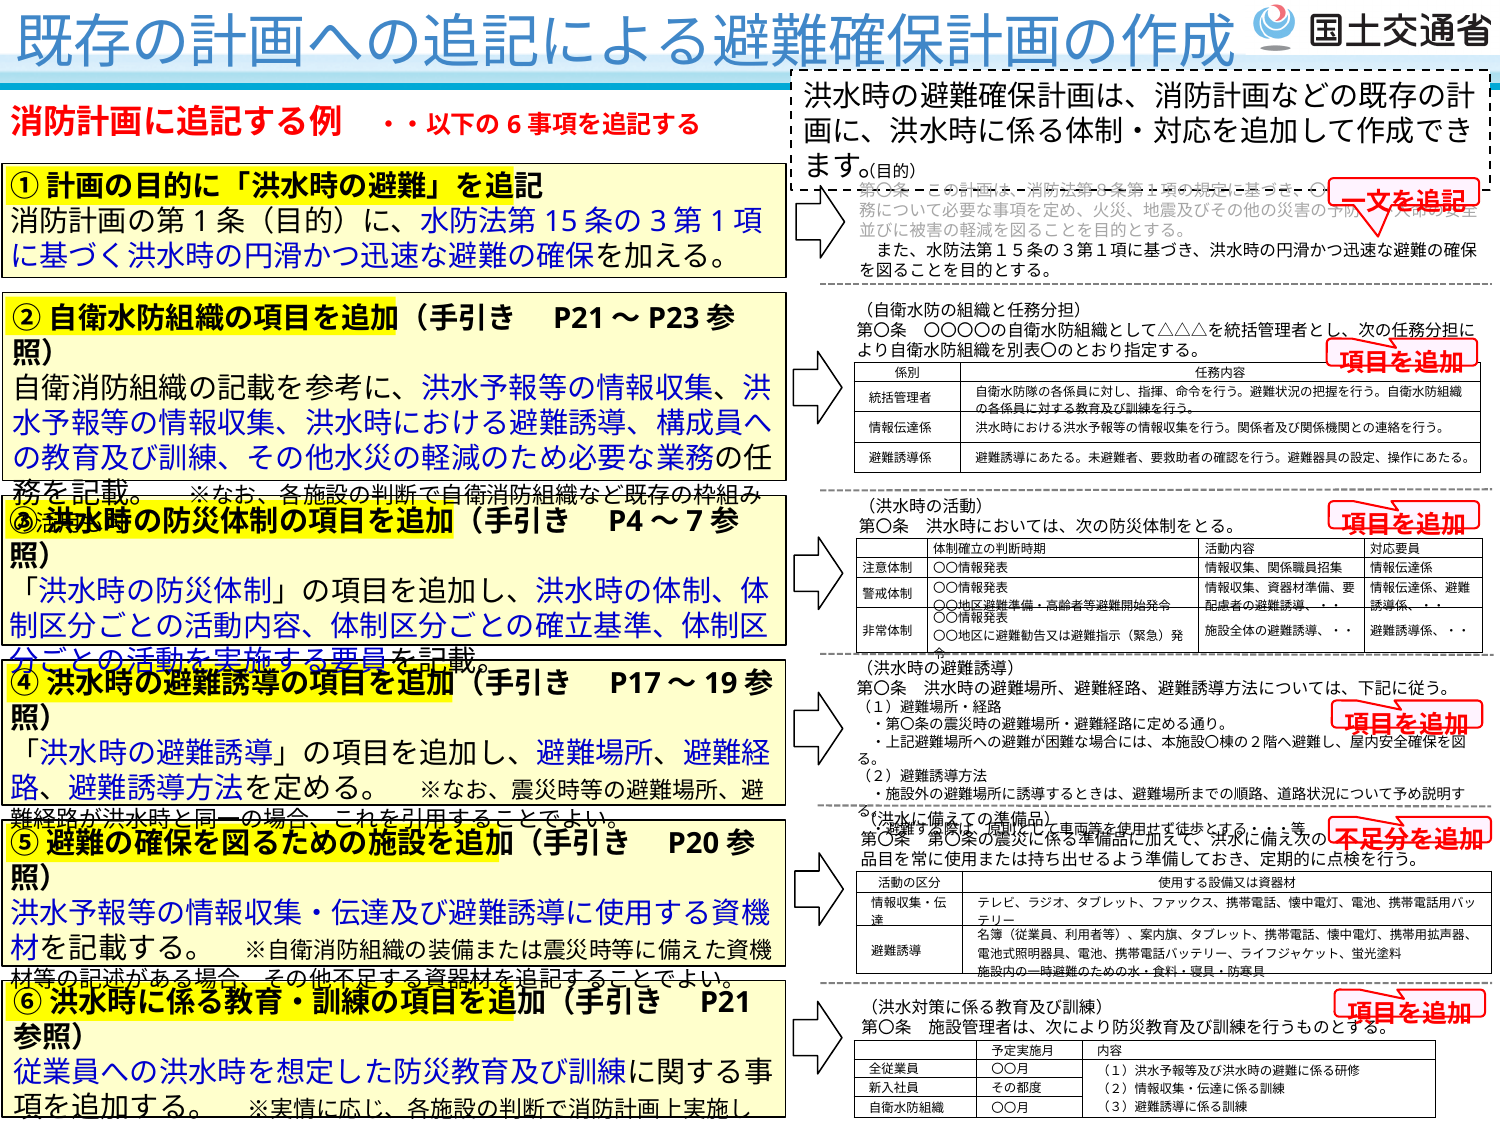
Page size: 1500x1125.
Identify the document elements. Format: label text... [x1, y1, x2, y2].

table_header 活動の区分 [857, 872, 962, 892]
title 既存の計画への追記による避難確保計画の作成 [0, 0, 1259, 79]
table_cell 新入社員 [855, 1078, 976, 1096]
table_header 内容 [1083, 1041, 1435, 1059]
text_box （自衛水防の組織と任務分担） 第〇条 〇〇〇〇の自衛水防組織として△△△を統括管理者とし、次の任務分担により自衛水防組織を別表〇のとおり指定する。 [841, 292, 1493, 368]
table_header 係別 [855, 363, 960, 381]
table_cell 〇〇情報発表 〇〇地区避難準備・高齢者等避難開始発令 [928, 578, 1198, 607]
text_box [800, 690, 841, 767]
table_cell 施設全体の避難誘導、・・ [1199, 608, 1364, 650]
table_cell テレビ、ラジオ、タブレット、ファックス、携帯電話、懐中電灯、電池、携帯電話用バッテリー [963, 893, 1491, 925]
text_box （洪水に備えての準備品） 第〇条 第〇条の震災に係る準備品に加えて、洪水に備え次の 品目を常に使用または持ち出せるよう準備しておき、定期的に点検を行う。 [845, 815, 1493, 877]
table_cell 非常体制 [857, 608, 927, 650]
text_box ④洪水時の避難誘導の項目を追加（手引き P17～19参照） 「洪水時の避難誘導」の項目を追加し、避難場所、避難経路、避難誘導方法を定める。 ※なお、震災時等の避難場所、避難経路が洪水時と同一の場合、これを引用することでよい。 [0, 657, 800, 840]
text_box [792, 850, 846, 928]
table_cell 統括管理者 [855, 382, 960, 411]
table_cell 警戒体制 [857, 578, 927, 607]
text_box [794, 349, 844, 426]
text_box 不足分を追加 [1326, 815, 1494, 845]
table_cell 情報収集、資器材準備、要配慮者の避難誘導、・・ [1199, 578, 1364, 607]
text_box （洪水時の避難誘導） 第〇条 洪水時の避難場所、避難経路、避難誘導方法については、下記に従う。 （１）避難場所・経路 ・第〇条の震災時の避難場所・避難経路に定める通り。 ・上記避難場所への避難が困難な場合には、本施設〇棟の２階へ避難し、屋内安全確保を図る。 （２）避難誘導方法 ・施設外の避難場所に誘導するときは、避難場所までの順路、道路状況について予め説明する。 ・避難する際は、原則として車両等を使用せず徒歩とする・・・等 [841, 650, 1500, 845]
text_box （目的） 第〇条 この計画は、消防法第８条第１項の規定に基づき、〇〇〇〇の防火管理業務について必要な事項を定め、火災、地震及びその他の災害の予防及び人命の安全並びに被害の軽減を図ることを目的とする。 また、水防法第１５条の３第１項に基づき、洪水時の円滑かつ迅速な避難の確保を図ることを目的とする。 [844, 152, 1495, 288]
table_cell 避難誘導係、・・ [1365, 608, 1482, 650]
text_box （洪水時の活動） 第〇条 洪水時においては、次の防災体制をとる。 [844, 488, 1495, 544]
table_cell 情報収集、関係職員招集 [1199, 558, 1364, 577]
table_cell 〇〇月 [977, 1097, 1082, 1117]
table_header [857, 539, 927, 557]
text_box 消防計画に追記する例 ・・以下の6事項を追記する ①計画の目的に「洪水時の避難」を追記 消防計画の第1条（目的）に、水防法第15条の3第1項に基づく洪水時の円滑かつ迅速な避難の確保を加える。 [0, 93, 786, 280]
table_cell 情報伝達係 [1365, 558, 1482, 577]
table_header 活動内容 [1199, 539, 1364, 557]
text_box （洪水に備えての準備品） 第〇条 第〇条の震災に係る準備品に加えて、洪水に備え次の 品目を常に使用または持ち出せるよう準備しておき、定期的に点検を行う。 [845, 801, 1493, 806]
table_cell （１）洪水予報等及び洪水時の避難に係る研修 （２）情報収集・伝達に係る訓練 （３）避難誘導に係る訓練 [1083, 1060, 1435, 1117]
table_cell 自衛水防隊の各係員に対し、指揮、命令を行う。避難状況の把握を行う。自衛水防組織の各係員に対する教育及び訓練を行う。 [961, 382, 1480, 411]
table_cell 避難誘導係 [855, 443, 960, 472]
table_cell 情報伝達係、避難誘導係、・・ [1365, 578, 1482, 607]
table_cell 注意体制 [857, 558, 927, 577]
table_cell 全従業員 [855, 1060, 976, 1077]
table_header 対応要員 [1365, 539, 1482, 557]
table_cell 名簿（従業員、利用者等）、案内旗、タブレット、携帯電話、懐中電灯、携帯用拡声器、電池式照明器具、電池、携帯電話バッテリー、ライフジャケット、蛍光塗料 施設内の一時避難のための水・食料・寝具・防寒具 [963, 926, 1491, 973]
table_cell 自衛水防組織 [855, 1097, 976, 1117]
text_box 項目を追加 [1329, 698, 1485, 730]
table_header 体制確立の判断時期 [928, 539, 1198, 557]
text_box 項目を追加 [1332, 992, 1488, 1019]
table_cell 〇〇月 [977, 1060, 1082, 1077]
text_box 項目を追加 [1324, 336, 1480, 368]
table_cell 洪水時における洪水予報等の情報収集を行う。関係者及び関係機関との連絡を行う。 [961, 412, 1480, 442]
table_cell 避難誘導にあたる。未避難者、要救助者の確認を行う。避難器具の設定、操作にあたる。 [961, 443, 1480, 472]
text_box ③洪水時の防災体制の項目を追加（手引き P4～7参照） 「洪水時の防災体制」の項目を追加し、洪水時の体制、体制区分ごとの活動内容、体制区分ごとの確立基準、体制区分ごとの活動を実施する要員を記載。 [0, 495, 785, 657]
table_header 任務内容 [961, 363, 1480, 381]
text_box 洪水時の避難確保計画は、消防計画などの既存の計画に、洪水時に係る体制・対応を追加して作成できます。 [789, 68, 1492, 192]
table_cell 〇〇情報発表 [928, 558, 1198, 577]
text_box ②自衛水防組織の項目を追加（手引き P21～P23参照） 自衛消防組織の記載を参考に、洪水予報等の情報収集、洪水予報等の情報収集、洪水時における避難誘導、構成員への教育及び訓練、その他水災の軽減のため必要な業務の任務を記載。 ※なお、各施設の判断で自衛消防組織など既存の枠組みの活用も可 [0, 291, 794, 544]
text_box [793, 183, 844, 261]
text_box （洪水対策に係る教育及び訓練） 第〇条 施設管理者は、次により防災教育及び訓練を行うものとする。 [846, 992, 1480, 1045]
picture [1259, 55, 1500, 82]
table_cell 避難誘導 [857, 926, 962, 973]
table_header 予定実施月 [977, 1041, 1082, 1059]
text_box ⑥洪水時に係る教育・訓練の項目を追加（手引き P21参照） 従業員への洪水時を想定した防災教育及び訓練に関する事項を追加する。 ※実情に応じ、各施設の判断で消防計画上実施している教育・訓練をもって代えることができる。 [0, 1000, 789, 1125]
table_cell 〇〇情報発表 〇〇地区に避難勧告又は避難指示（緊急）発令 [928, 608, 1198, 650]
text_box 項目を追加 [1326, 499, 1482, 531]
table_header 使用する設備又は資器材 [963, 872, 1491, 892]
table_cell 情報収集・伝達 [857, 893, 962, 925]
table_header [855, 1041, 976, 1059]
text_box 一文を追記 [1326, 176, 1482, 239]
text_box [791, 999, 844, 1076]
text_box [792, 535, 845, 612]
table_cell 情報伝達係 [855, 412, 960, 442]
text_box ⑤避難の確保を図るための施設を追加（手引き P20参照） 洪水予報等の情報収集・伝達及び避難誘導に使用する資機材を記載する。 ※自衛消防組織の装備または震災時等に備えた資機材等の記述がある場合、その他不足する資器材を追記することでよい。 [0, 817, 792, 1000]
table_cell その都度 [977, 1078, 1082, 1096]
